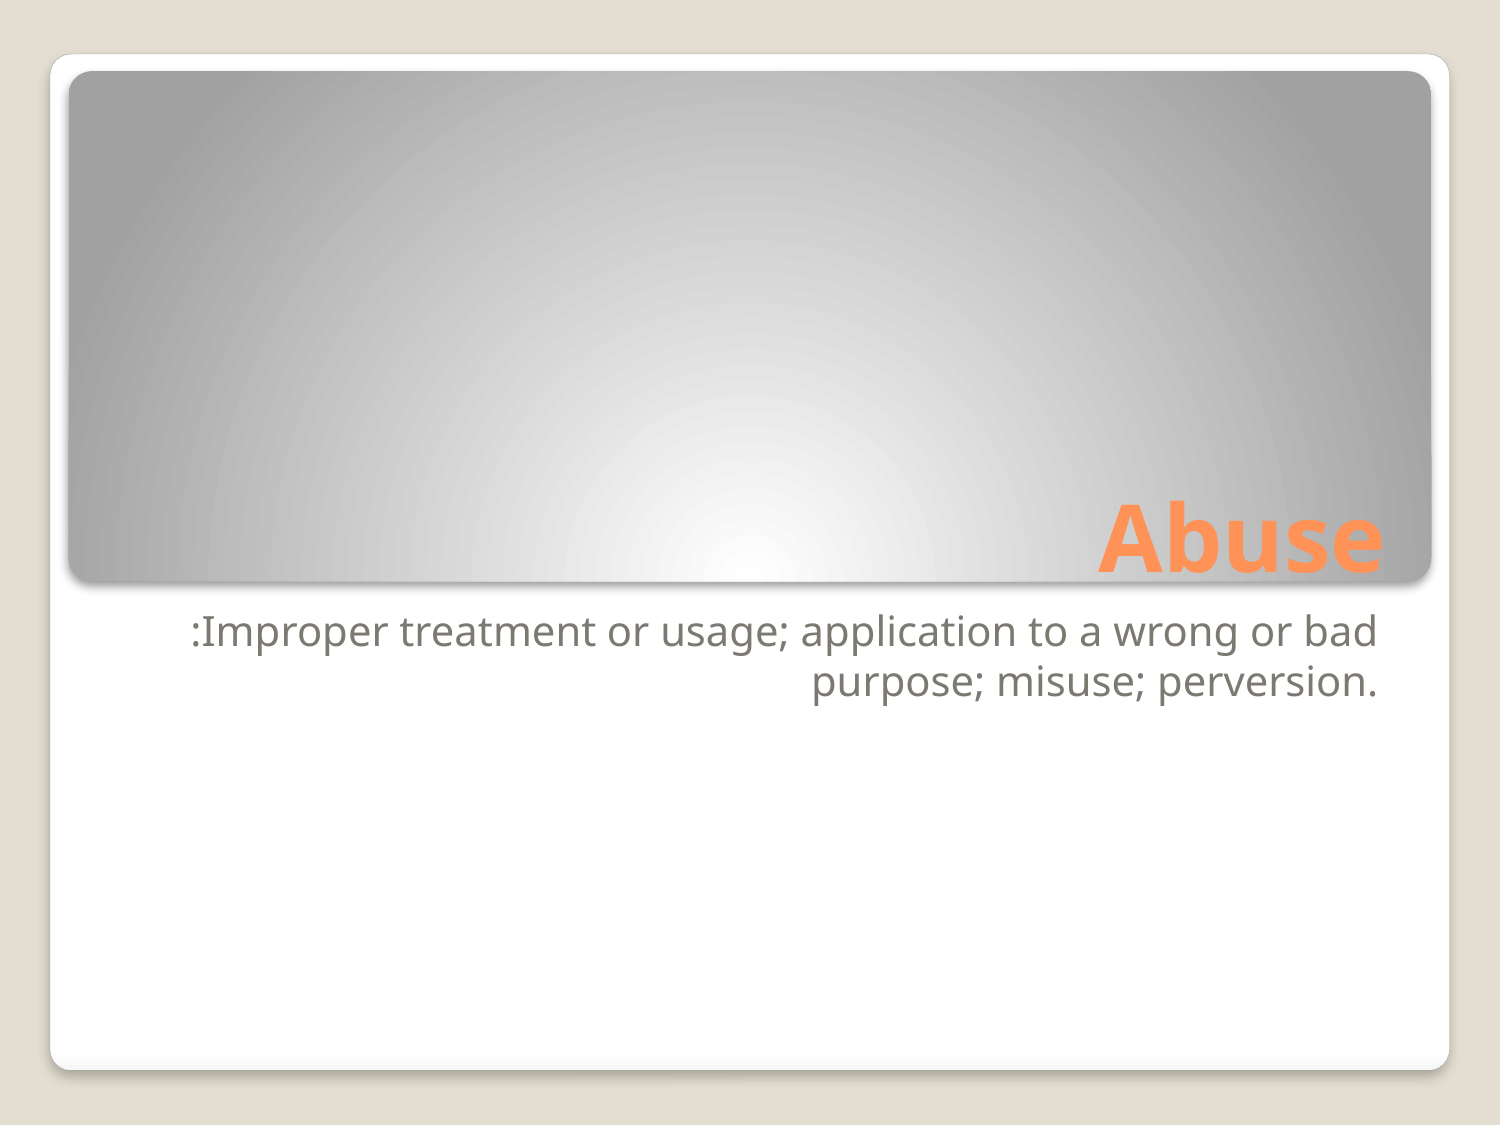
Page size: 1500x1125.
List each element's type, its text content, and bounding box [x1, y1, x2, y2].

subtitle :Improper treatment or usage; application to a wrong or bad purpose; misuse; perversion. [118, 604, 1394, 755]
title Abuse [118, 298, 1394, 599]
